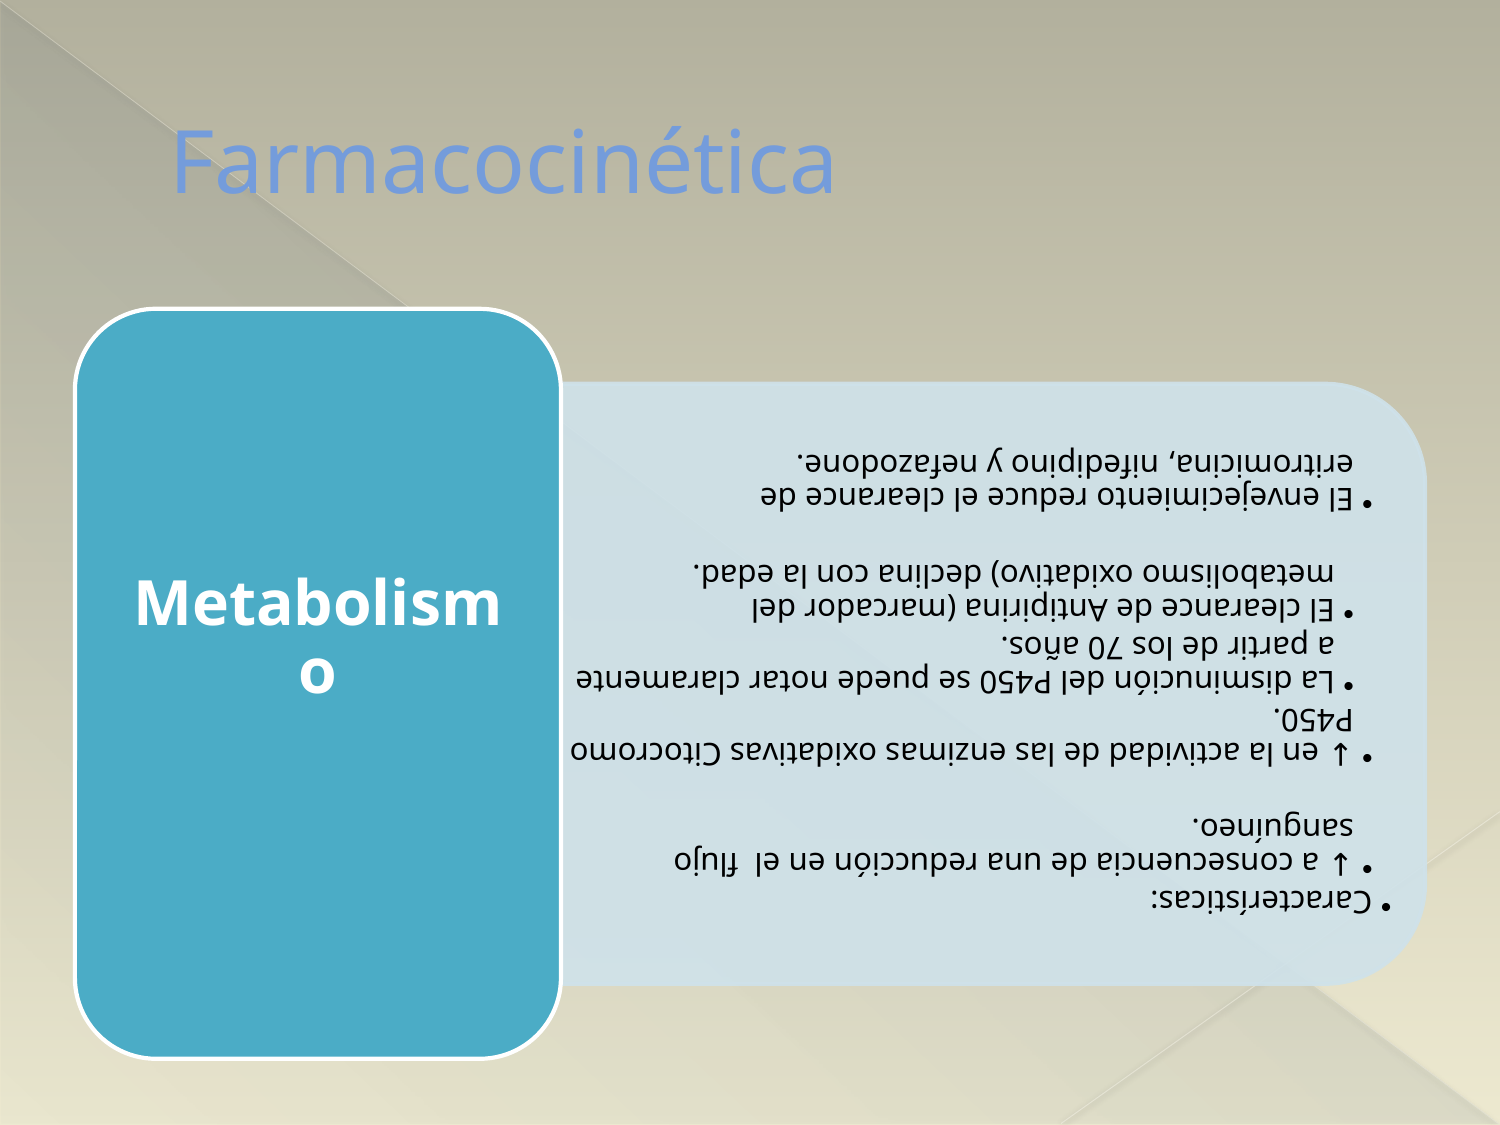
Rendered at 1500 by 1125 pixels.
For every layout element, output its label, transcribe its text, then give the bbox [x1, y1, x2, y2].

text_box Farmacocinética [74, 43, 1425, 274]
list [74, 308, 1426, 1060]
